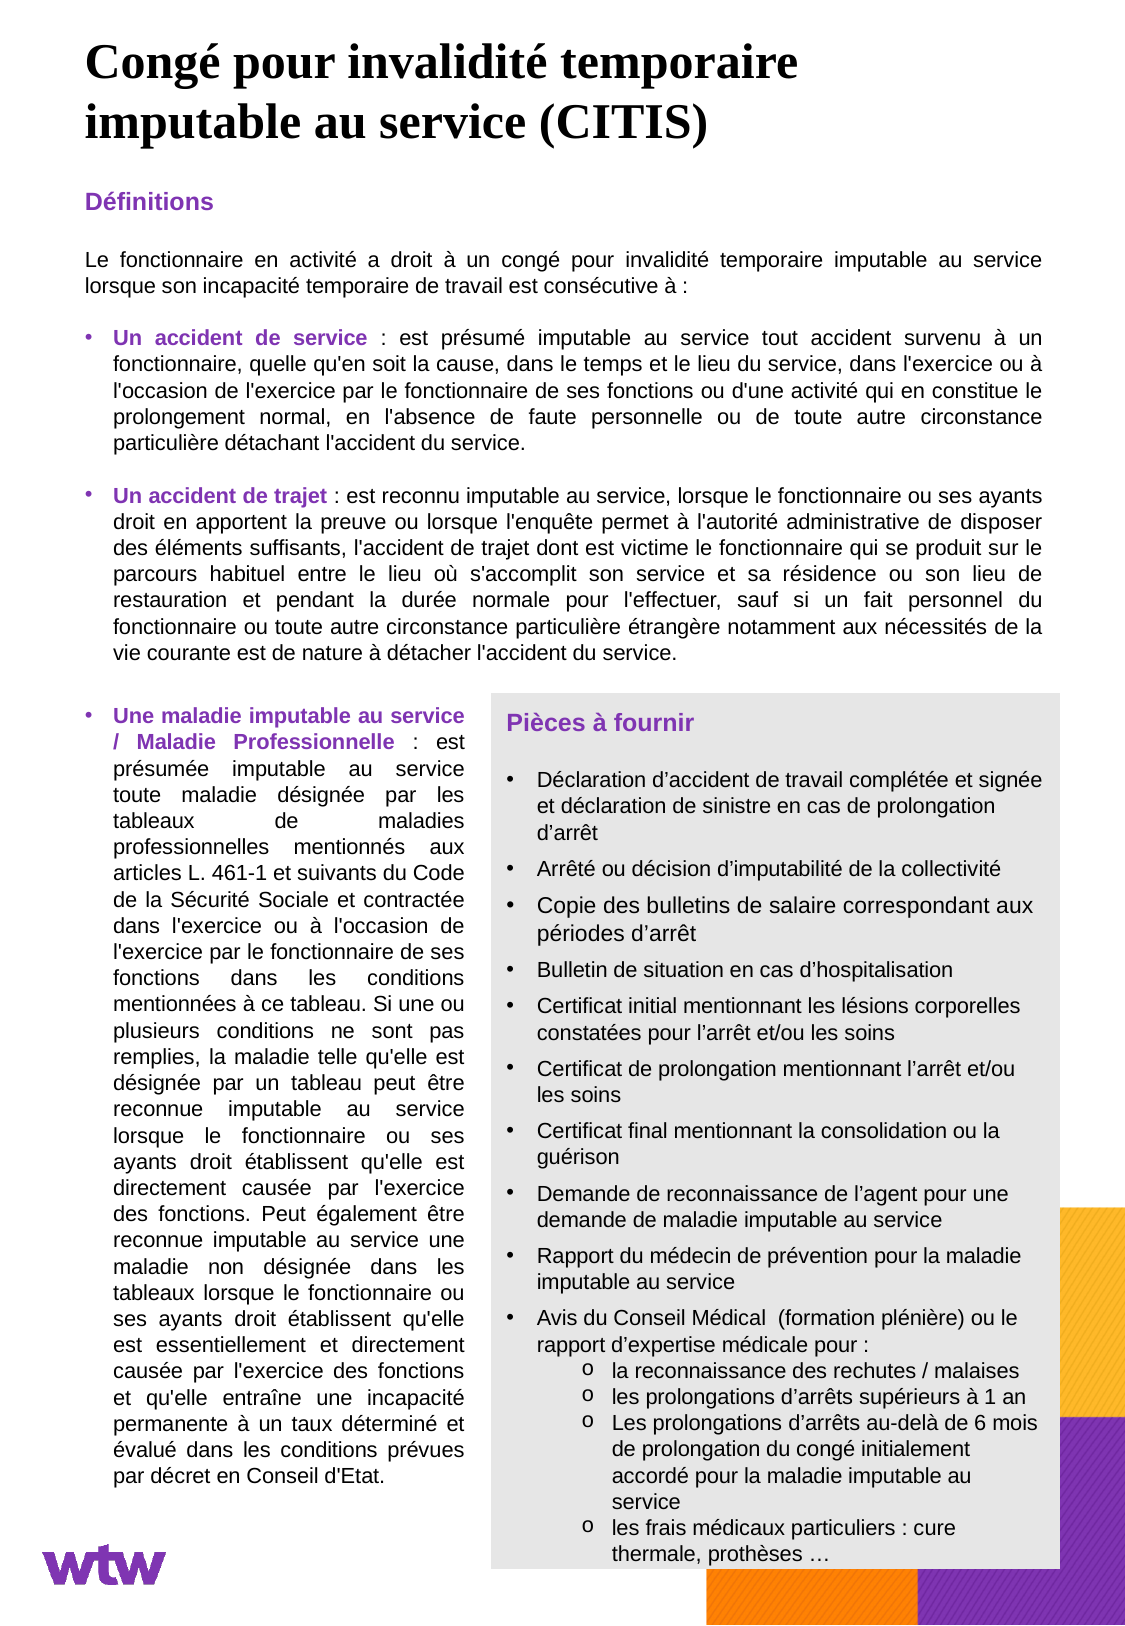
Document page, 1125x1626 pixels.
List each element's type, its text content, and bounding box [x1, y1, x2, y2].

text_box Pièces à fournir Déclaration d’accident de travail complétée et signée et déclaration de sinistre en cas de prolongation d’arrêt Arrêté ou décision d’imputabilité de la collectivité Copie des bulletins de salaire correspondant aux périodes d’arrêt Bulletin de situation en cas d’hospitalisation Certificat initial mentionnant les lésions corporelles constatées pour l’arrêt et/ou les soins Certificat de prolongation mentionnant l’arrêt et/ou les soins Certificat final mentionnant la consolidation ou la guérison Demande de reconnaissance de l’agent pour une demande de maladie imputable au service Rapport du médecin de prévention pour la maladie imputable au service Avis du Conseil Médical (formation plénière) ou le rapport d’expertise médicale pour : la reconnaissance des rechutes / malaises les prolongations d’arrêts supérieurs à 1 an Les prolongations d’arrêts au-delà de 6 mois de prolongation du congé initialement accordé pour la maladie imputable au service les frais médicaux particuliers : cure thermale, prothèses … [491, 693, 1060, 1569]
picture [706, 1207, 1125, 1625]
text_box Congé pour invalidité temporaire imputable au service (CITIS) [70, 0, 835, 177]
picture [42, 1544, 166, 1585]
text_box Définitions Le fonctionnaire en activité a droit à un congé pour invalidité temporaire imputable au service lorsque son incapacité temporaire de travail est consécutive à : Un accident de service : est présumé imputable au service tout accident survenu à un fonctionnaire, quelle qu'en soit la cause, dans le temps et le lieu du service, dans l'exercice ou à l'occasion de l'exercice par le fonctionnaire de ses fonctions ou d'une activité qui en constitue le prolongement normal, en l'absence de faute personnelle ou de toute autre circonstance particulière détachant l'accident du service. Un accident de trajet : est reconnu imputable au service, lorsque le fonctionnaire ou ses ayants droit en apportent la preuve ou lorsque l'enquête permet à l'autorité administrative de disposer des éléments suffisants, l'accident de trajet dont est victime le fonctionnaire qui se produit sur le parcours habituel entre le lieu où s'accomplit son service et sa résidence ou son lieu de restauration et pendant la durée normale pour l'effectuer, sauf si un fait personnel du fonctionnaire ou toute autre circonstance particulière étrangère notamment aux nécessités de la vie courante est de nature à détacher l'accident du service. [70, 177, 1059, 673]
text_box Une maladie imputable au service / Maladie Professionnelle : est présumée imputable au service toute maladie désignée par les tableaux de maladies professionnelles mentionnés aux articles L. 461-1 et suivants du Code de la Sécurité Sociale et contractée dans l'exercice ou à l'occasion de l'exercice par le fonctionnaire de ses fonctions dans les conditions mentionnées à ce tableau. Si une ou plusieurs conditions ne sont pas remplies, la maladie telle qu'elle est désignée par un tableau peut être reconnue imputable au service lorsque le fonctionnaire ou ses ayants droit établissent qu'elle est directement causée par l'exercice des fonctions. Peut également être reconnue imputable au service une maladie non désignée dans les tableaux lorsque le fonctionnaire ou ses ayants droit établissent qu'elle est essentiellement et directement causée par l'exercice des fonctions et qu'elle entraîne une incapacité permanente à un taux déterminé et évalué dans les conditions prévues par décret en Conseil d'Etat. [70, 694, 480, 1496]
